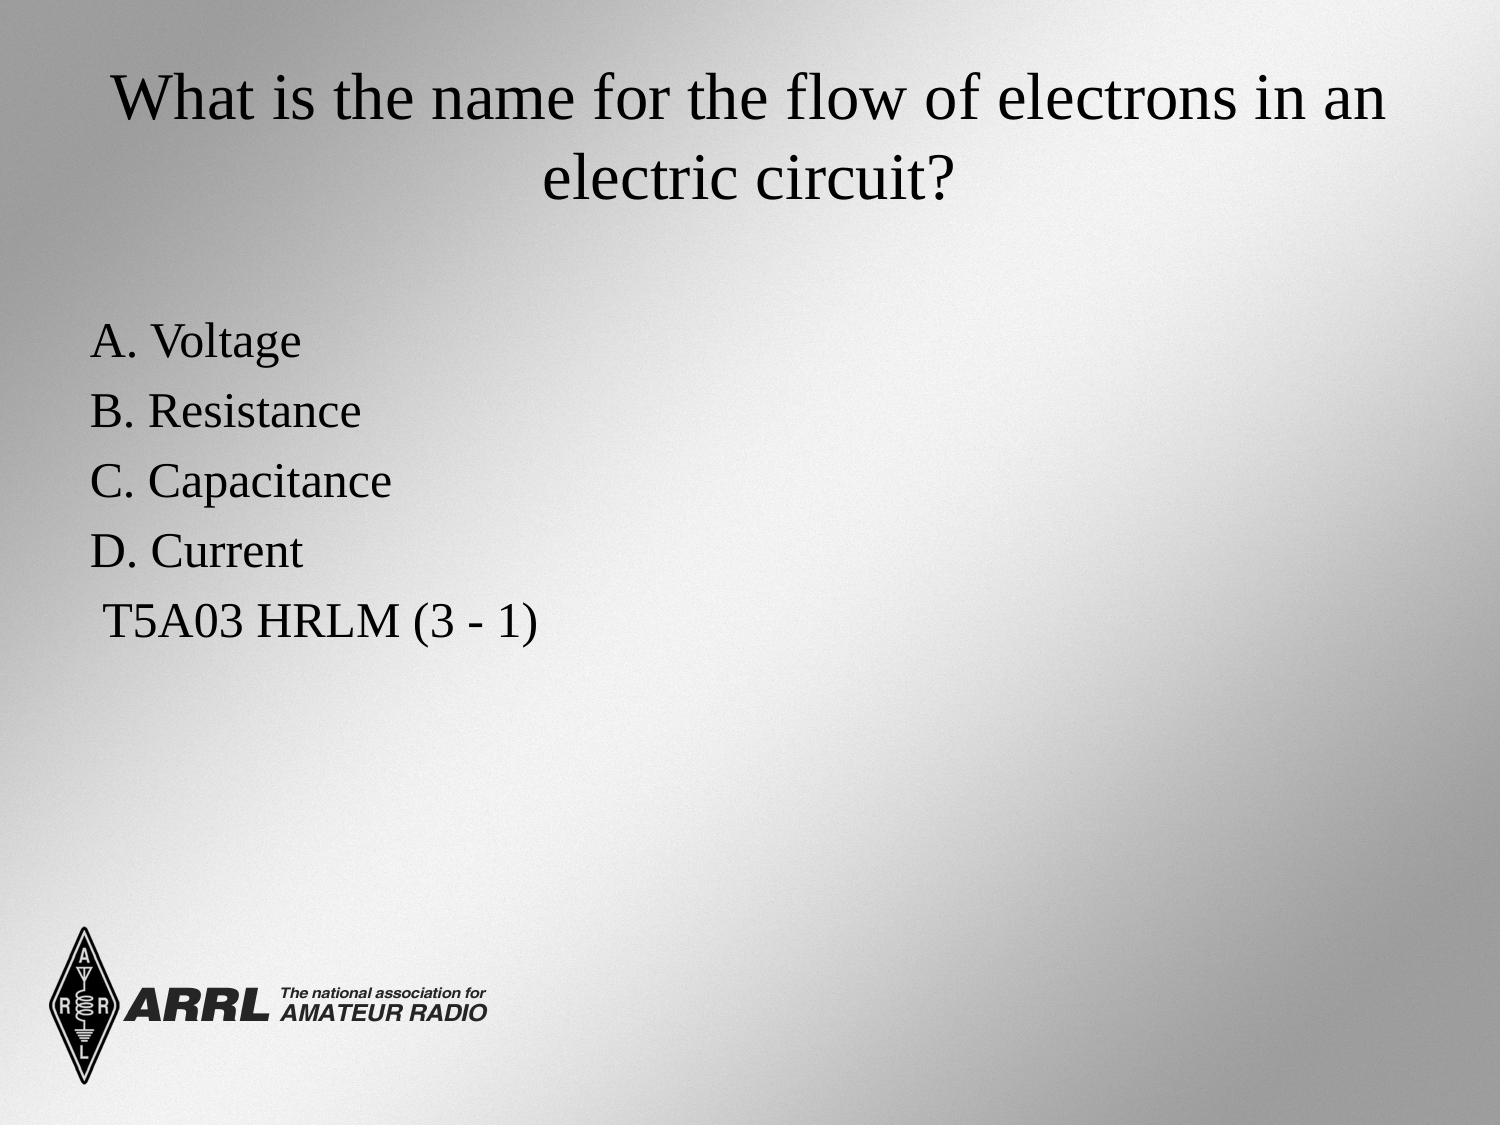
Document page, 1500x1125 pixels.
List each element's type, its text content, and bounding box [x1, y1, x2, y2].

list A. Voltage B. Resistance C. Capacitance D. Current T5A03 HRLM (3 - 1) [75, 299, 1425, 1005]
title What is the name for the flow of electrons in an electric circuit? [75, 45, 1425, 233]
picture [0, 0, 1500, 1125]
